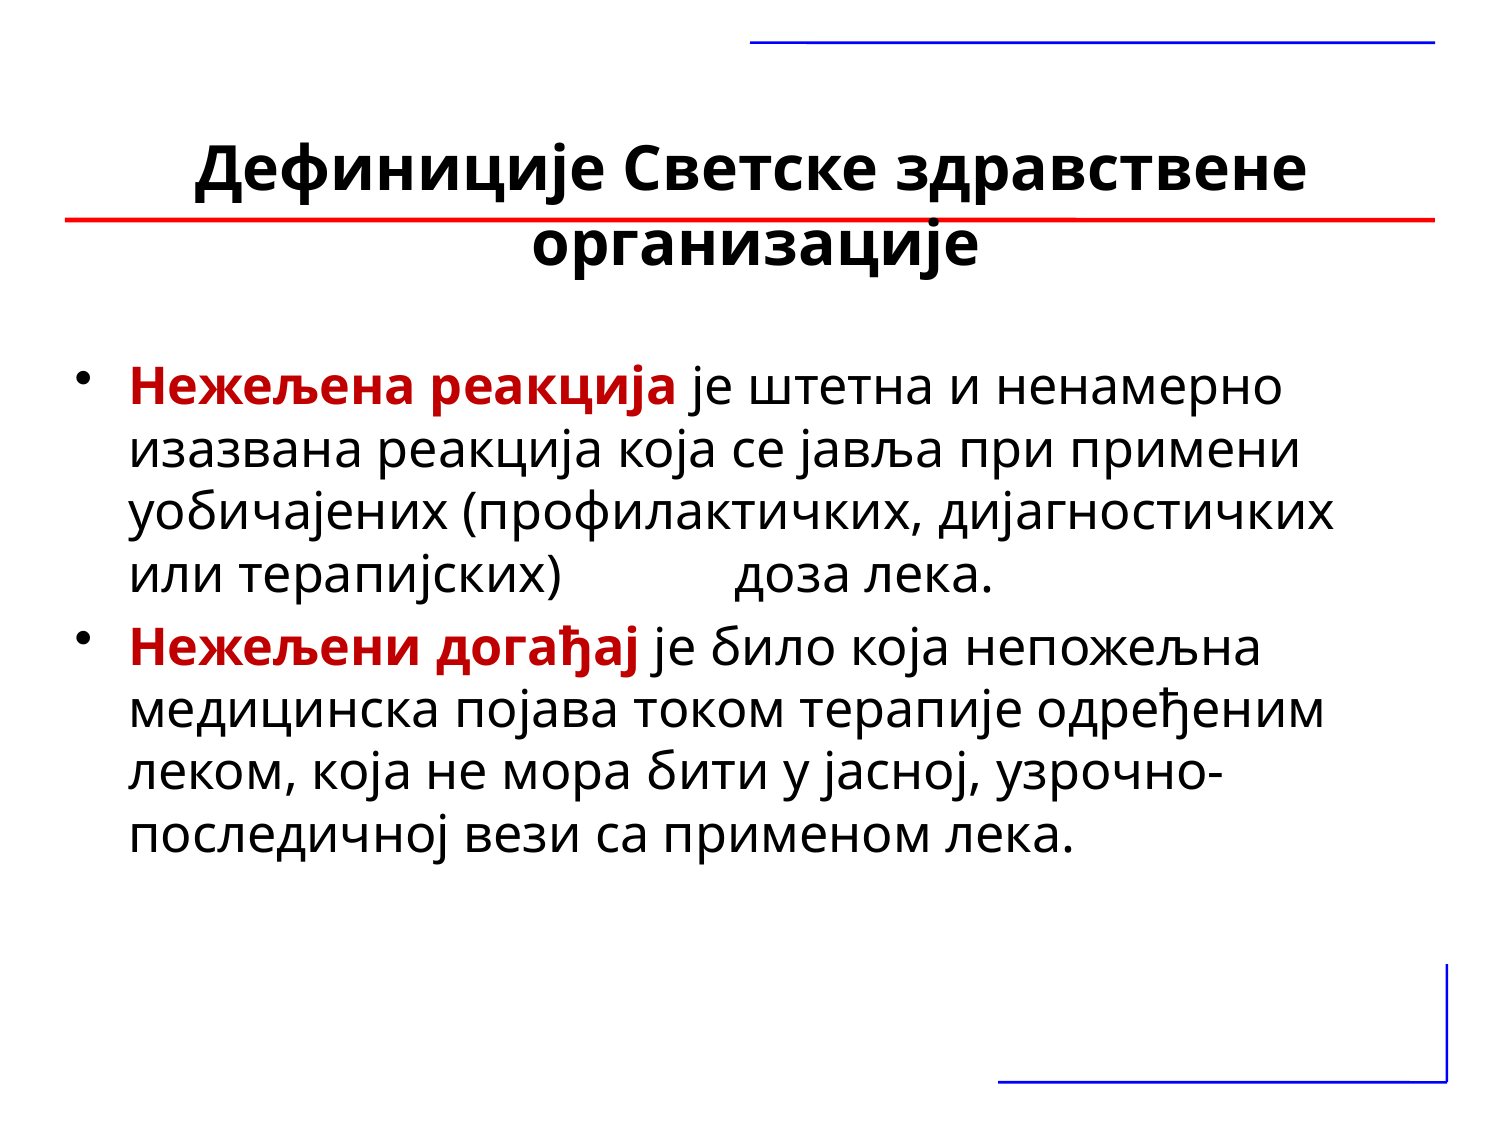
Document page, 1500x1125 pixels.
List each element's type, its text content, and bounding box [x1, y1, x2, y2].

list Дефиниције Светске здравствене организације Нежељена реакција је штетна и ненамерно изазвана реакција која се јавља при примени уобичајених (профилактичких, дијагностичких или терапијских) доза лека. Нежељени догађај је било која непожељнa медицинска појава током терапије одређеним леком, која не мора бити у јасној, узрочно-последичној вези са применом лека. [2, 51, 1454, 880]
